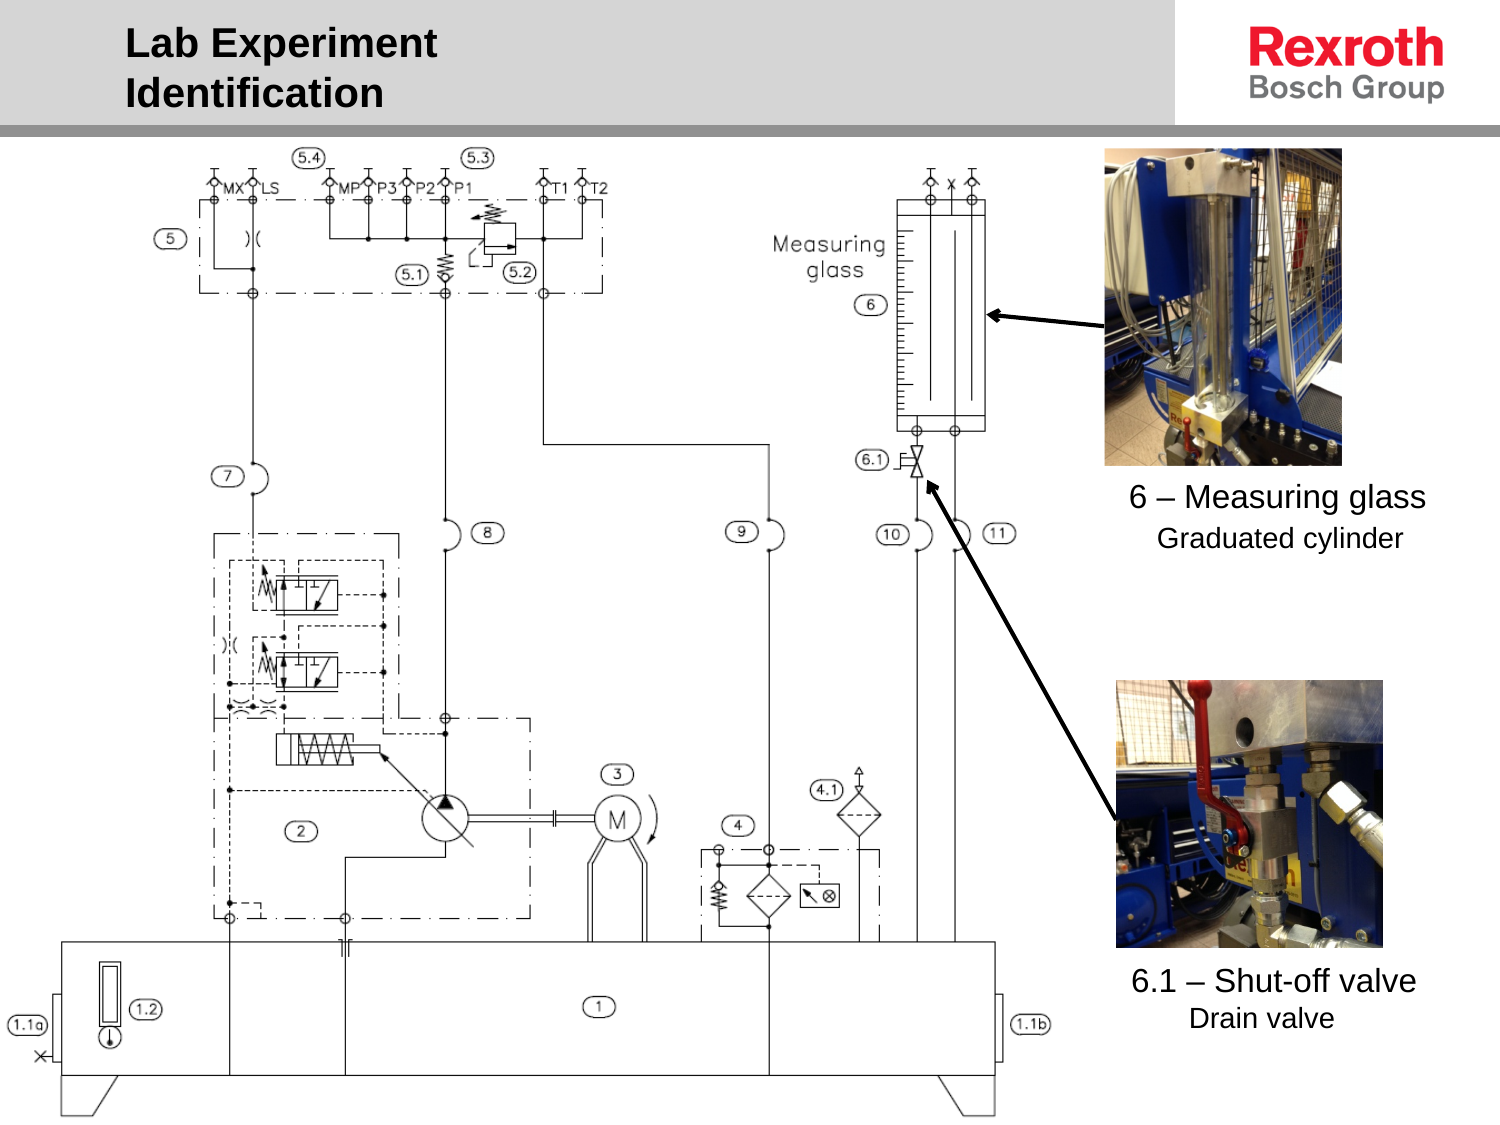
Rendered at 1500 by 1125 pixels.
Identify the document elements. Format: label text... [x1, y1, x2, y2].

picture [1064, 149, 1382, 465]
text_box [985, 314, 1059, 327]
text_box 6.1 – Shut-off valve Drain valve [1116, 952, 1500, 1042]
title Lab Experiment Identification [124, 12, 1176, 113]
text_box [926, 479, 1117, 821]
picture [1224, 0, 1492, 117]
picture [1115, 680, 1384, 948]
picture [0, 137, 1058, 1125]
text_box 6 – Measuring glass Graduated cylinder [1114, 467, 1443, 563]
